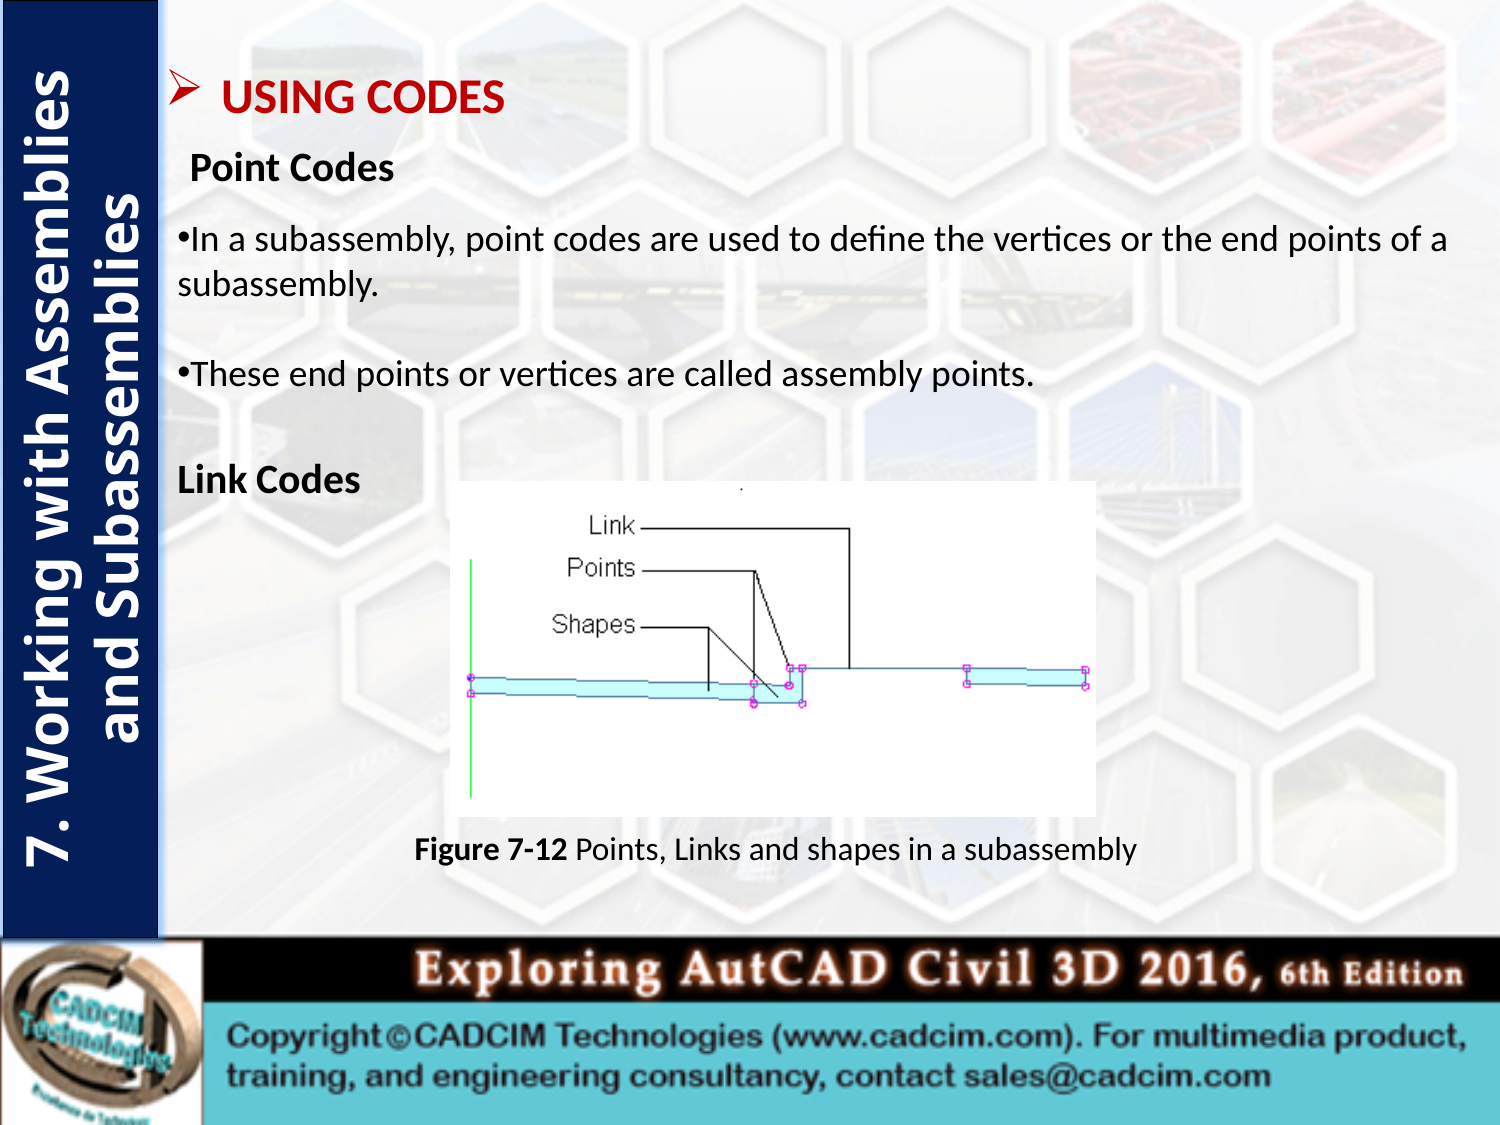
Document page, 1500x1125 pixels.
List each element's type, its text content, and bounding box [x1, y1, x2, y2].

picture [0, 0, 1500, 1125]
text_box Figure 7-12 Points, Links and shapes in a subassembly [399, 819, 1163, 875]
text_box Point Codes [174, 131, 525, 197]
text_box Link Codes [162, 444, 450, 510]
text_box In a subassembly, point codes are used to define the vertices or the end points of a subassembly. These end points or vertices are called assembly points. [162, 206, 1500, 402]
text_box USING CODES [149, 56, 600, 131]
